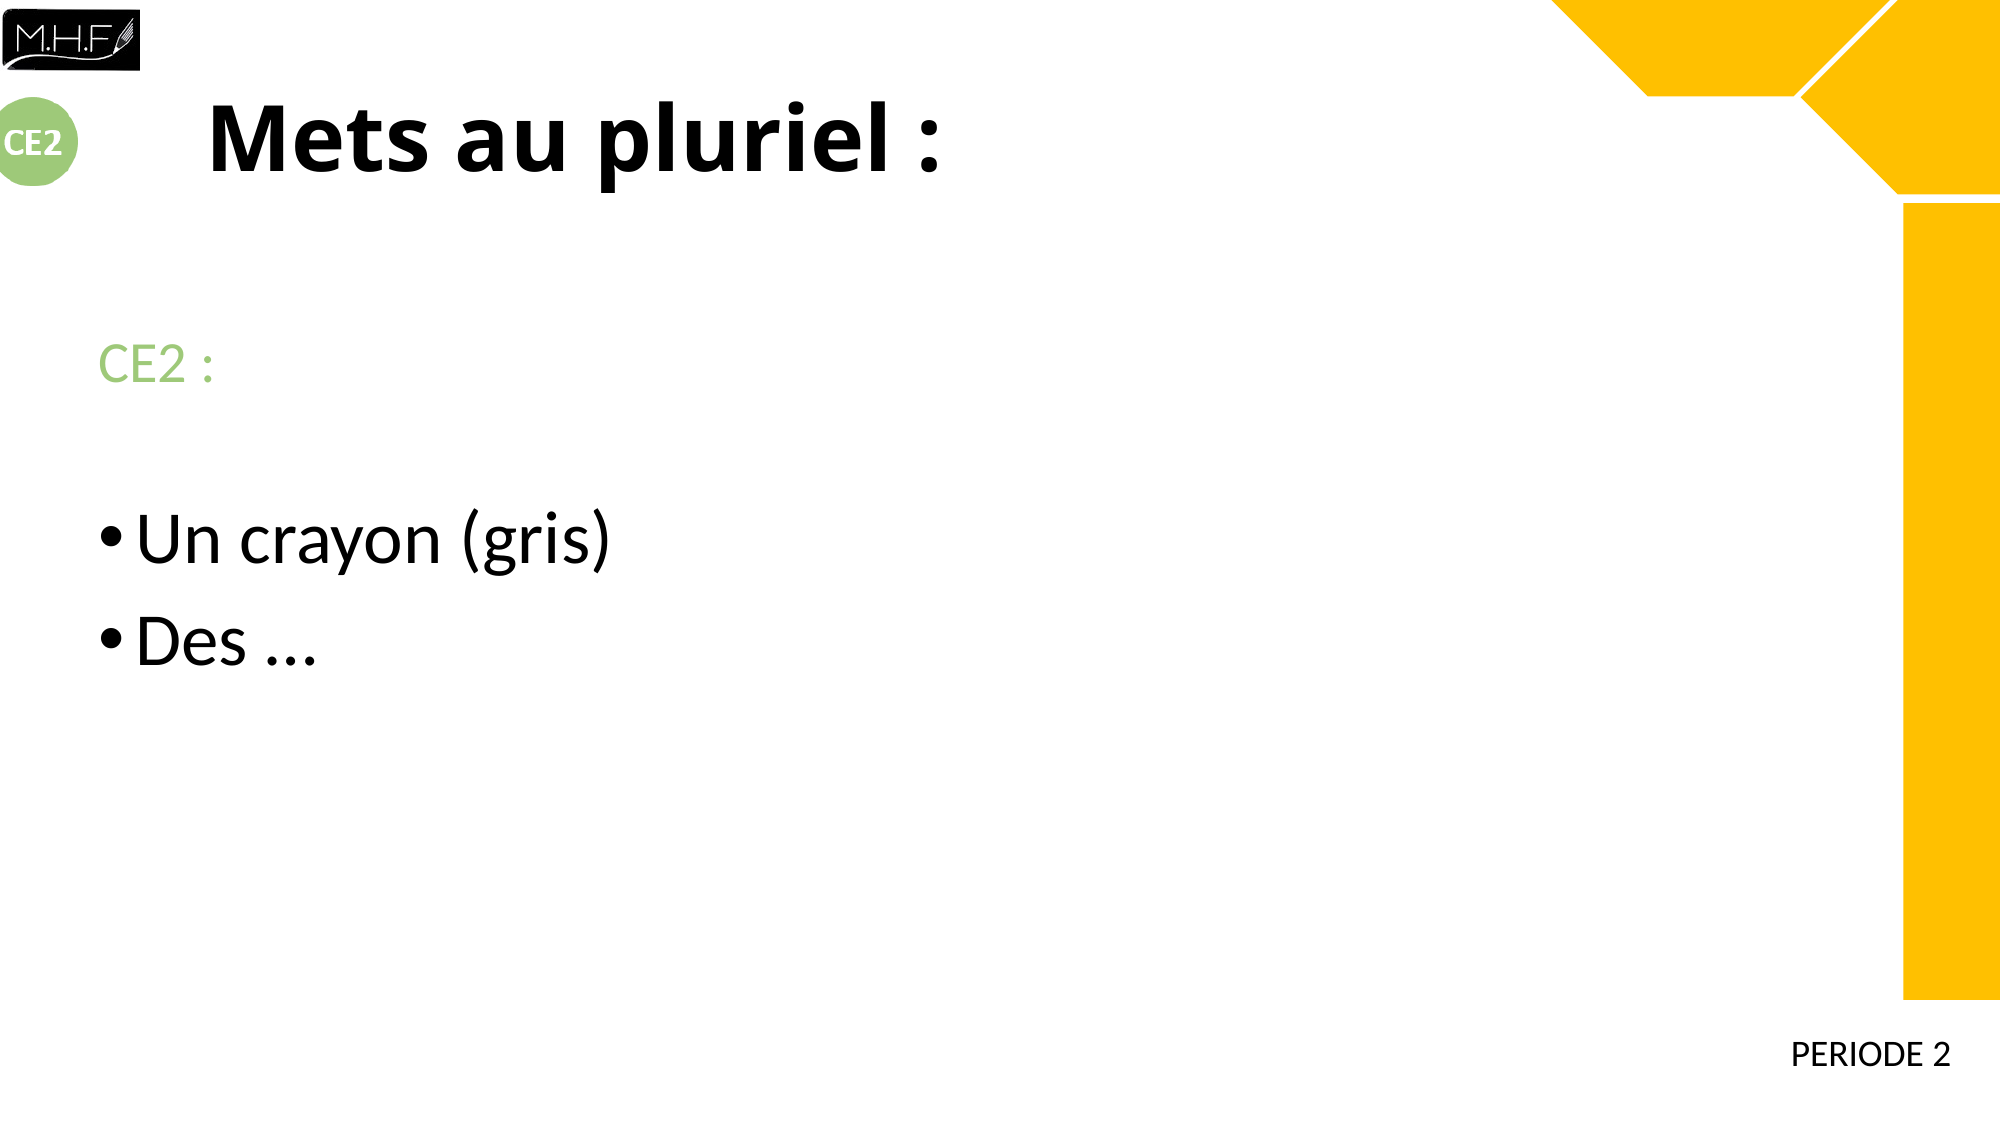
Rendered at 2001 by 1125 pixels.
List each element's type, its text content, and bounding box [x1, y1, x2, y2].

picture [0, 90, 84, 193]
text_box [1549, 0, 1892, 98]
text_box CE2 : Un crayon (gris) Des … [83, 324, 905, 1039]
text_box PERIODE 2 [1362, 1021, 1967, 1125]
text_box [1902, 202, 2000, 1001]
text_box [1799, 0, 2000, 196]
title Mets au pluriel : [190, 6, 1856, 277]
picture [0, 7, 140, 74]
